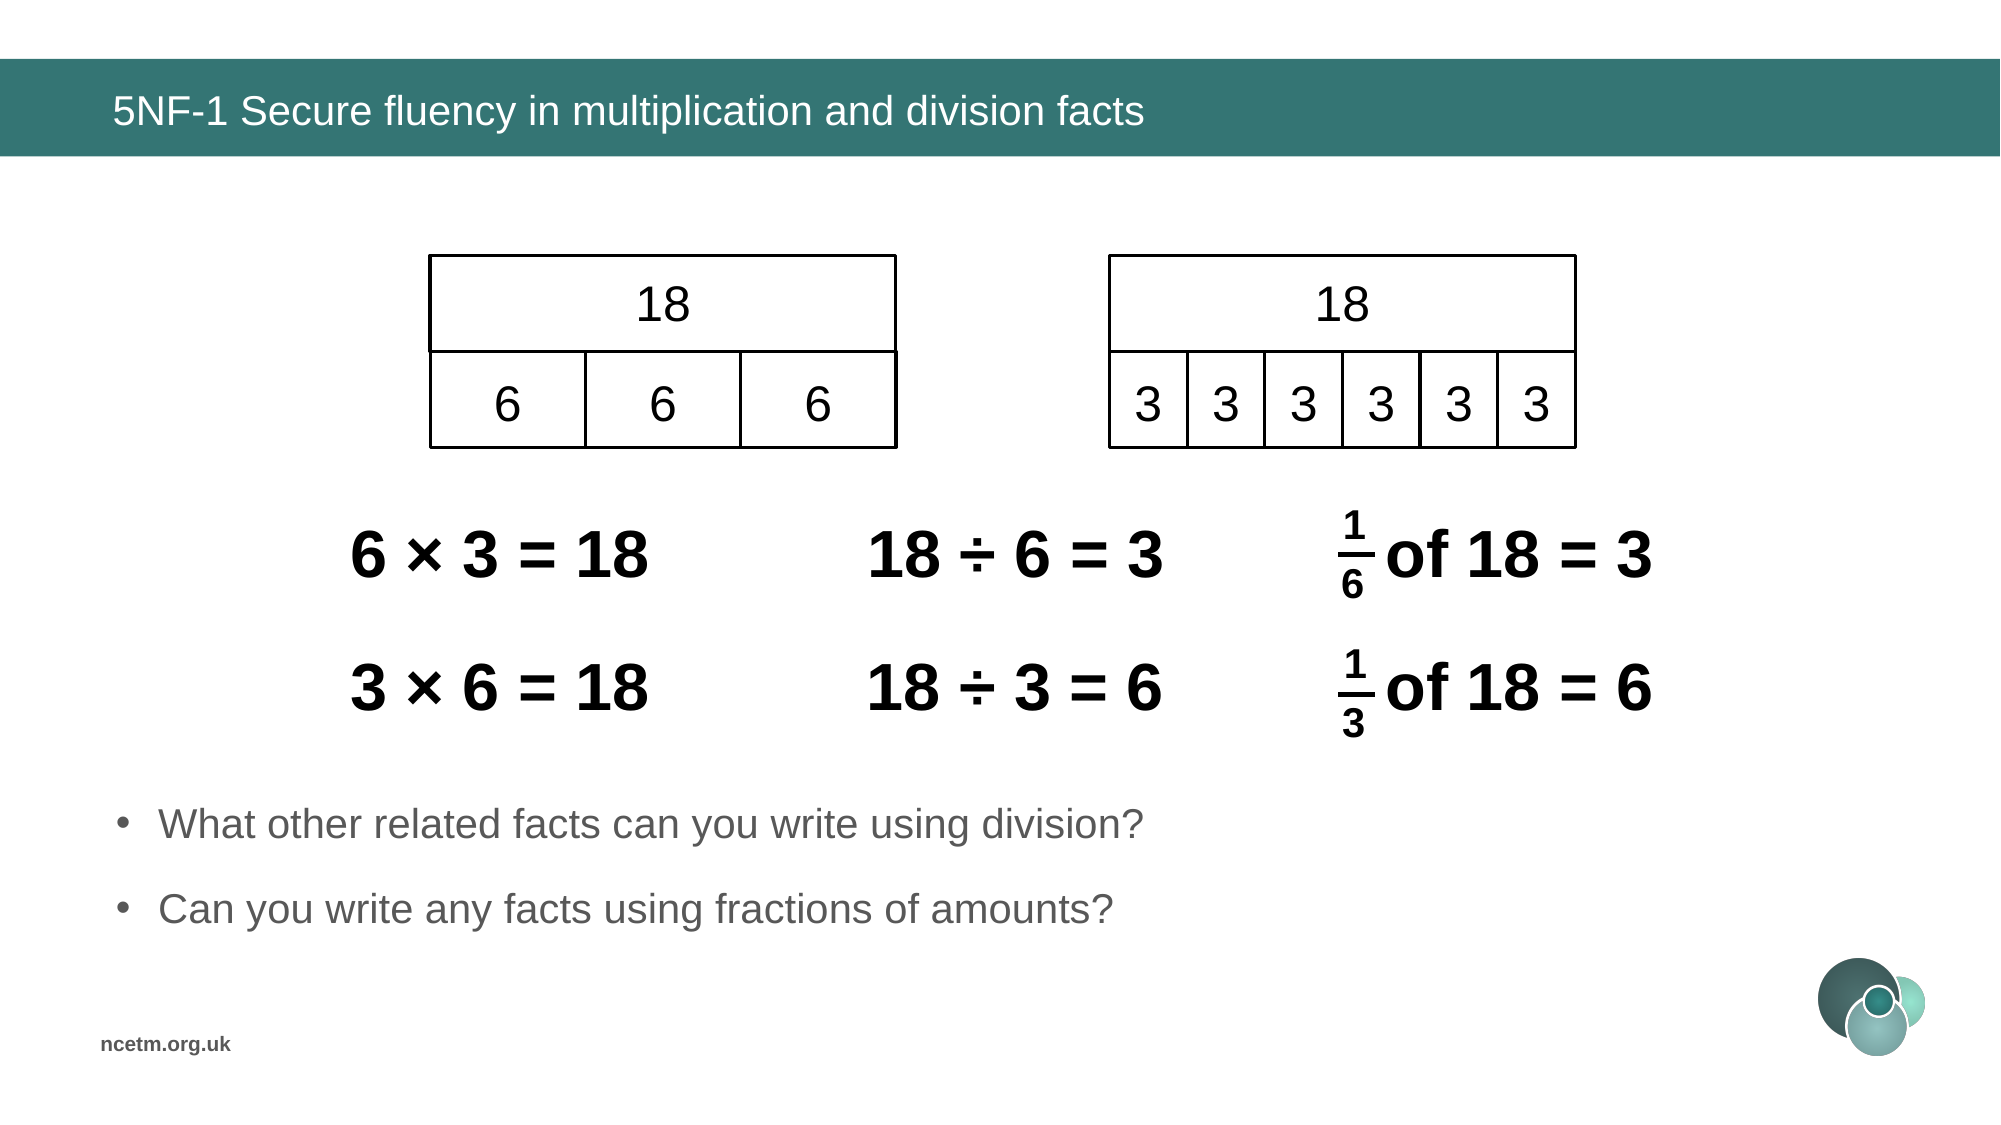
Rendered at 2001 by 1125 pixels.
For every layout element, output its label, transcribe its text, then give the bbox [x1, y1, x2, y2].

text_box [1337, 503, 1677, 733]
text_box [851, 503, 1190, 733]
picture [1818, 958, 1925, 1056]
title 5NF-1 Secure fluency in multiplication and division facts [97, 76, 1945, 147]
text_box What other related facts can you write using division? Can you write any facts using fractions of amounts? [101, 779, 1899, 981]
picture [1258, 639, 1409, 743]
text_box 3 × 6 = 18 [335, 636, 669, 732]
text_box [429, 255, 897, 448]
text_box 6 × 3 = 18 [335, 503, 673, 599]
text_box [1103, 255, 1582, 448]
picture [1335, 501, 1371, 604]
